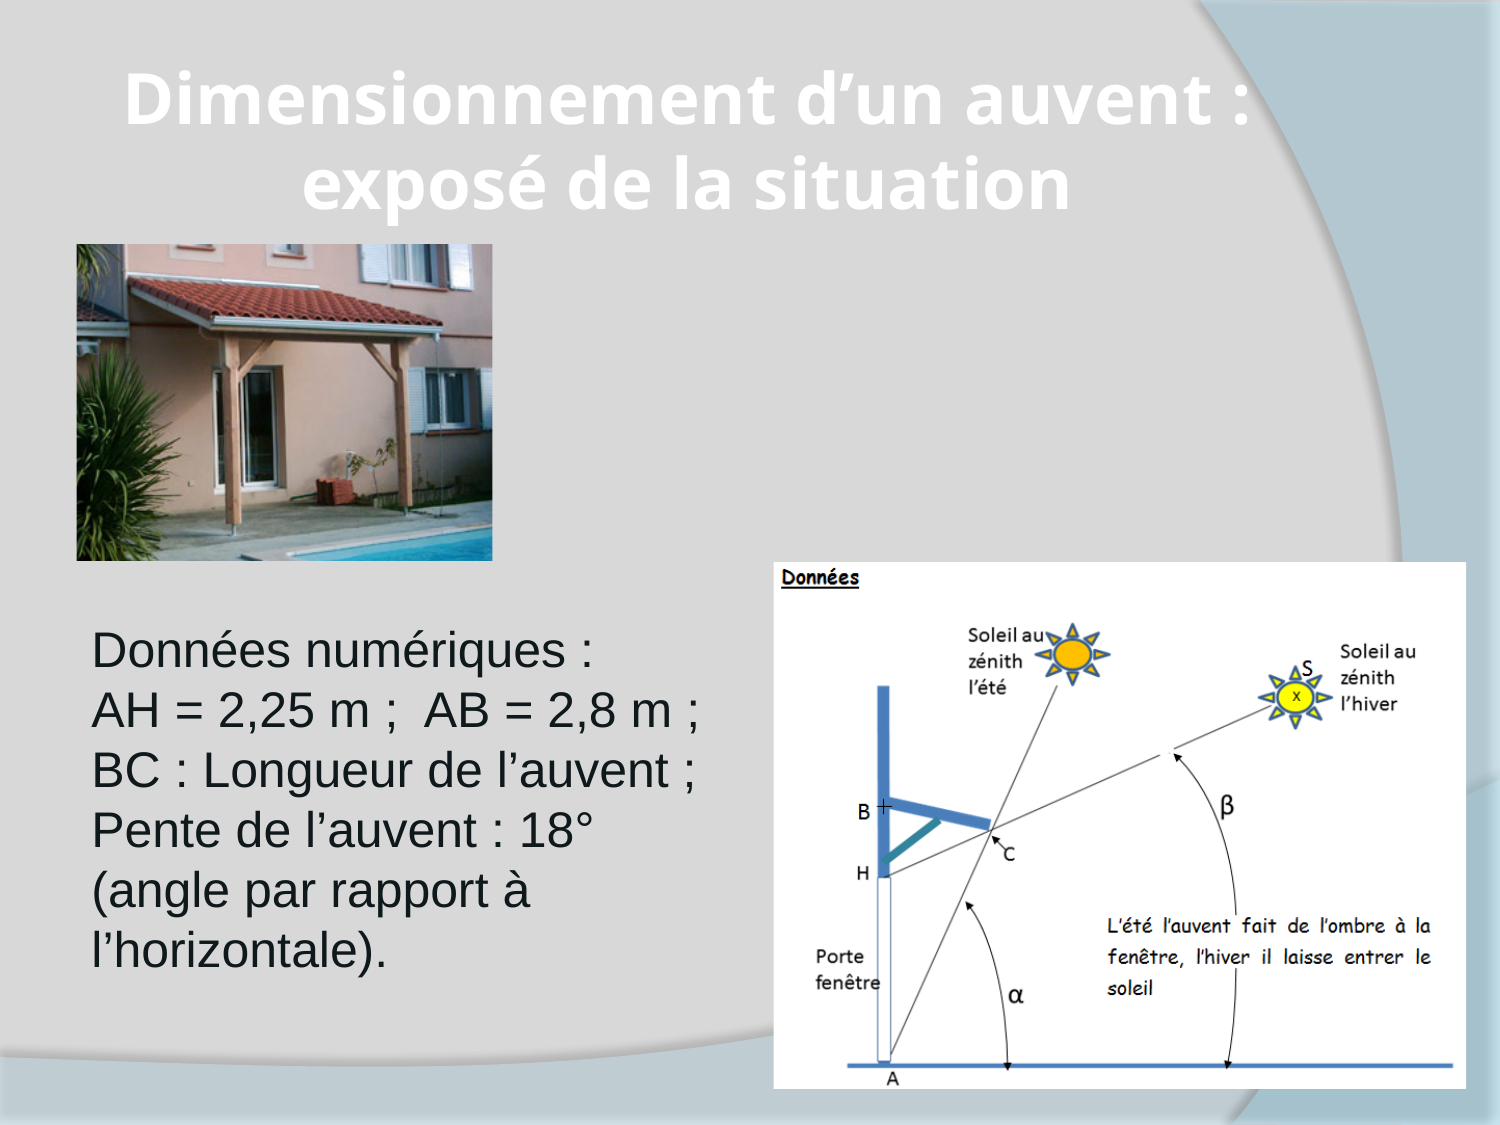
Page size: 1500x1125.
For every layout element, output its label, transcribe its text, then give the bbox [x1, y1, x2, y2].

picture [76, 244, 493, 561]
title Dimensionnement d’un auvent : exposé de la situation [75, 45, 1300, 233]
picture [773, 562, 1467, 1089]
text_box Données numériques : AH = 2,25 m ; AB = 2,8 m ; BC : Longueur de l’auvent ; Pente de l’auvent : 18° (angle par rapport à l’horizontale). [76, 609, 739, 985]
